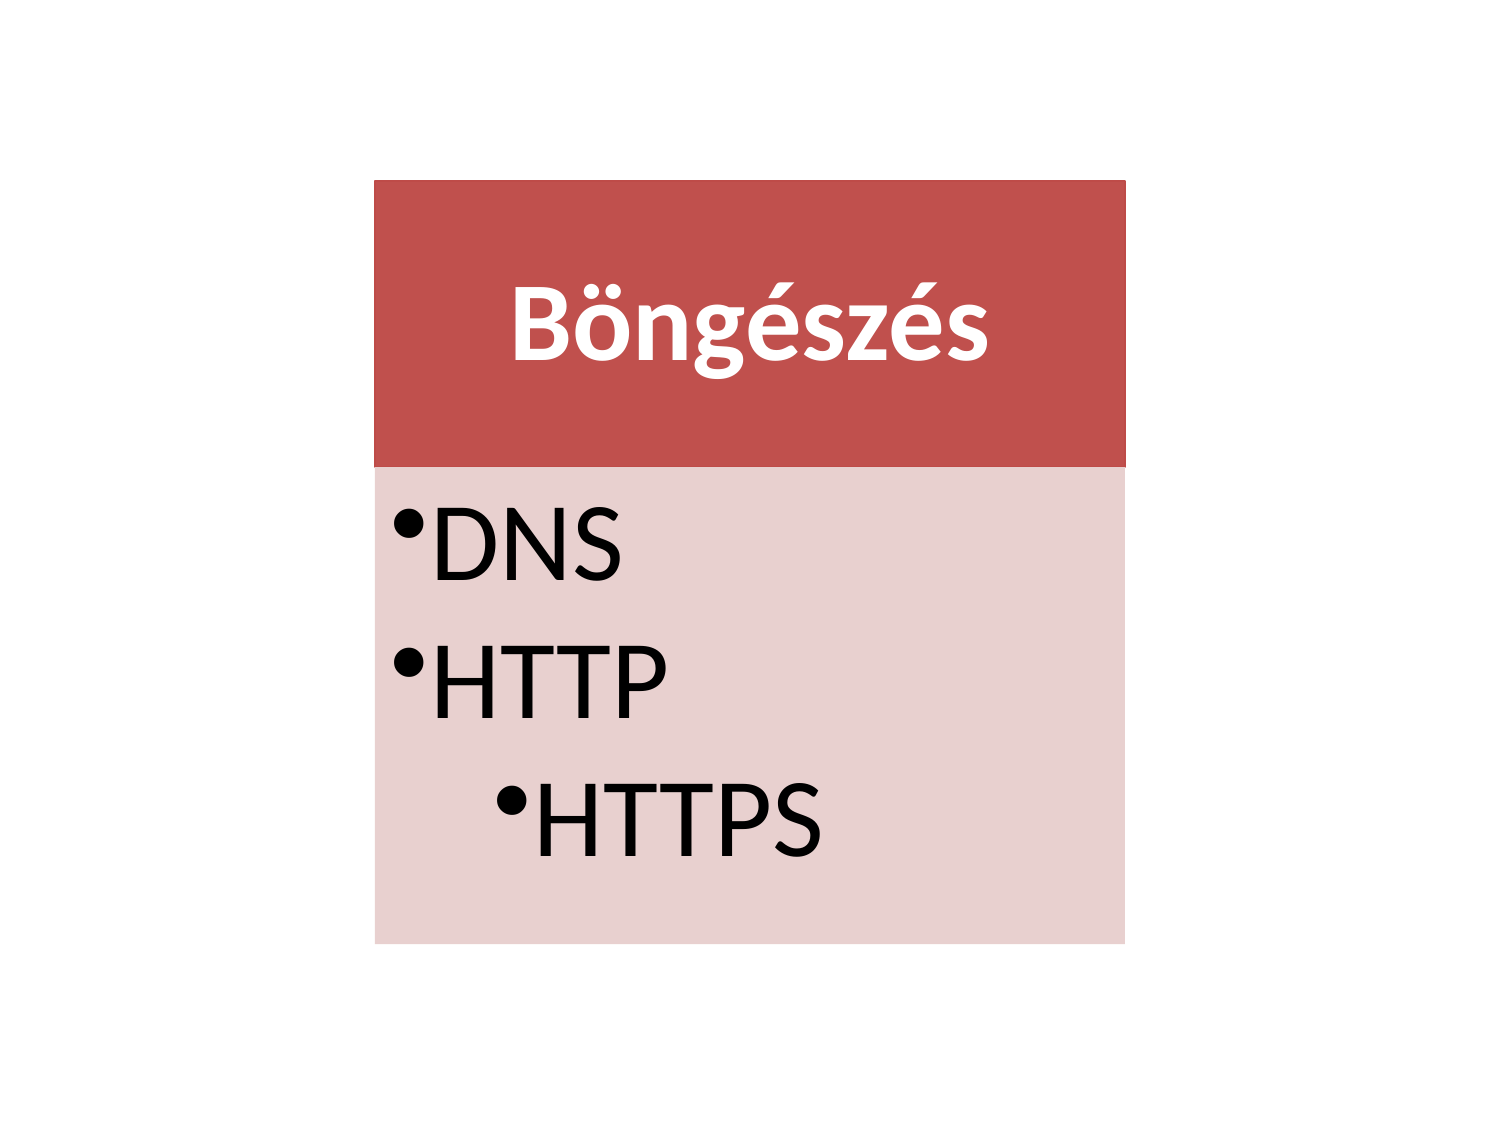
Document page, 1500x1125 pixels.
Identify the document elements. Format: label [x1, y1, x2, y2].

text_box [374, 180, 1126, 945]
